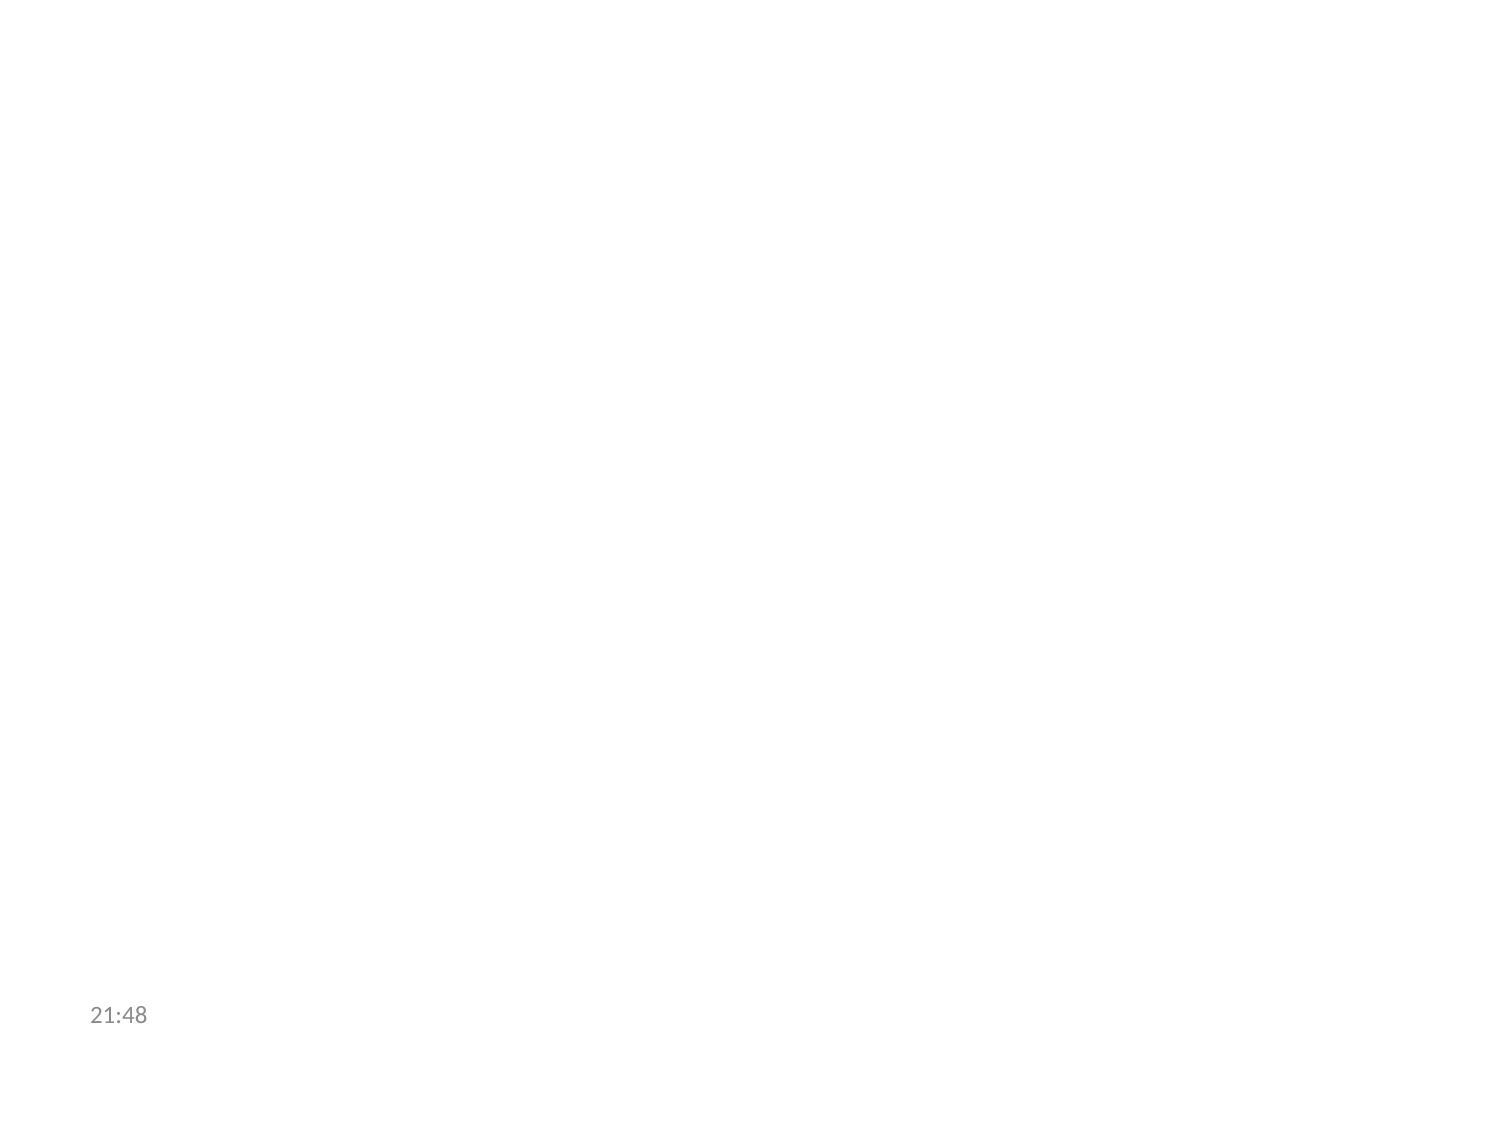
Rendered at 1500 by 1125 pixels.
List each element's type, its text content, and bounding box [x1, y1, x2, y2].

text_box 15:35 [75, 983, 425, 1044]
